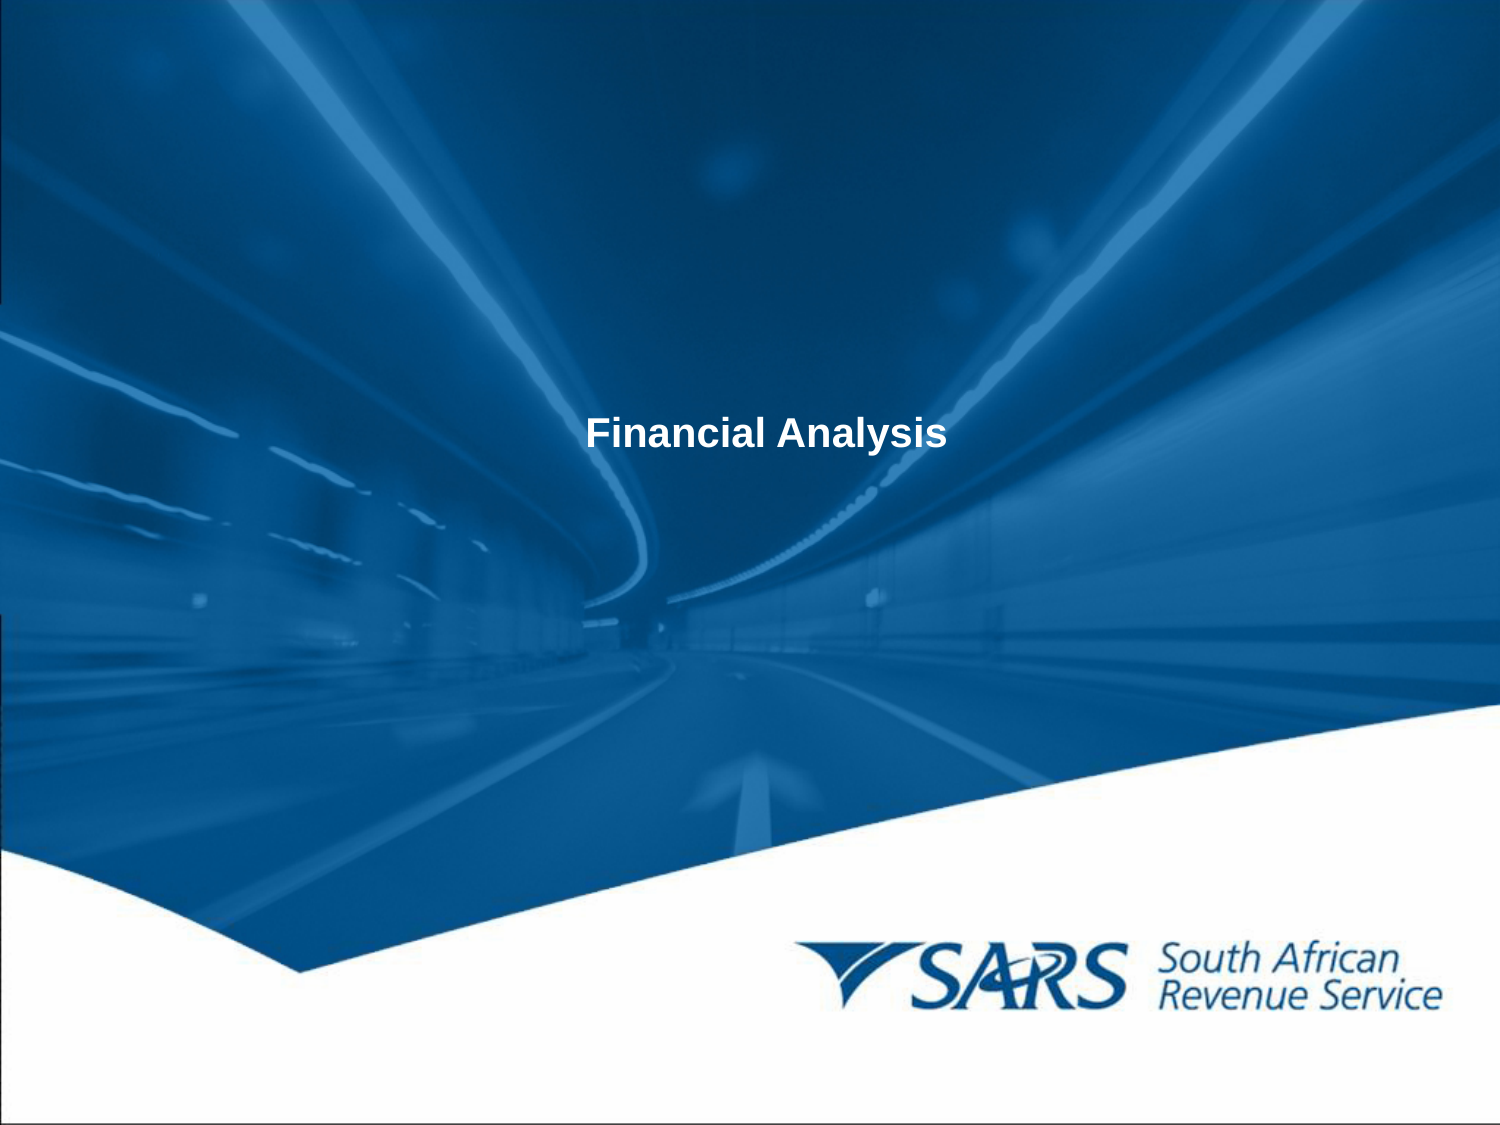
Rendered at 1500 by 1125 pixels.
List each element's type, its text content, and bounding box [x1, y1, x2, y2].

picture [0, 0, 1500, 1125]
subtitle Financial Analysis [90, 365, 1443, 457]
